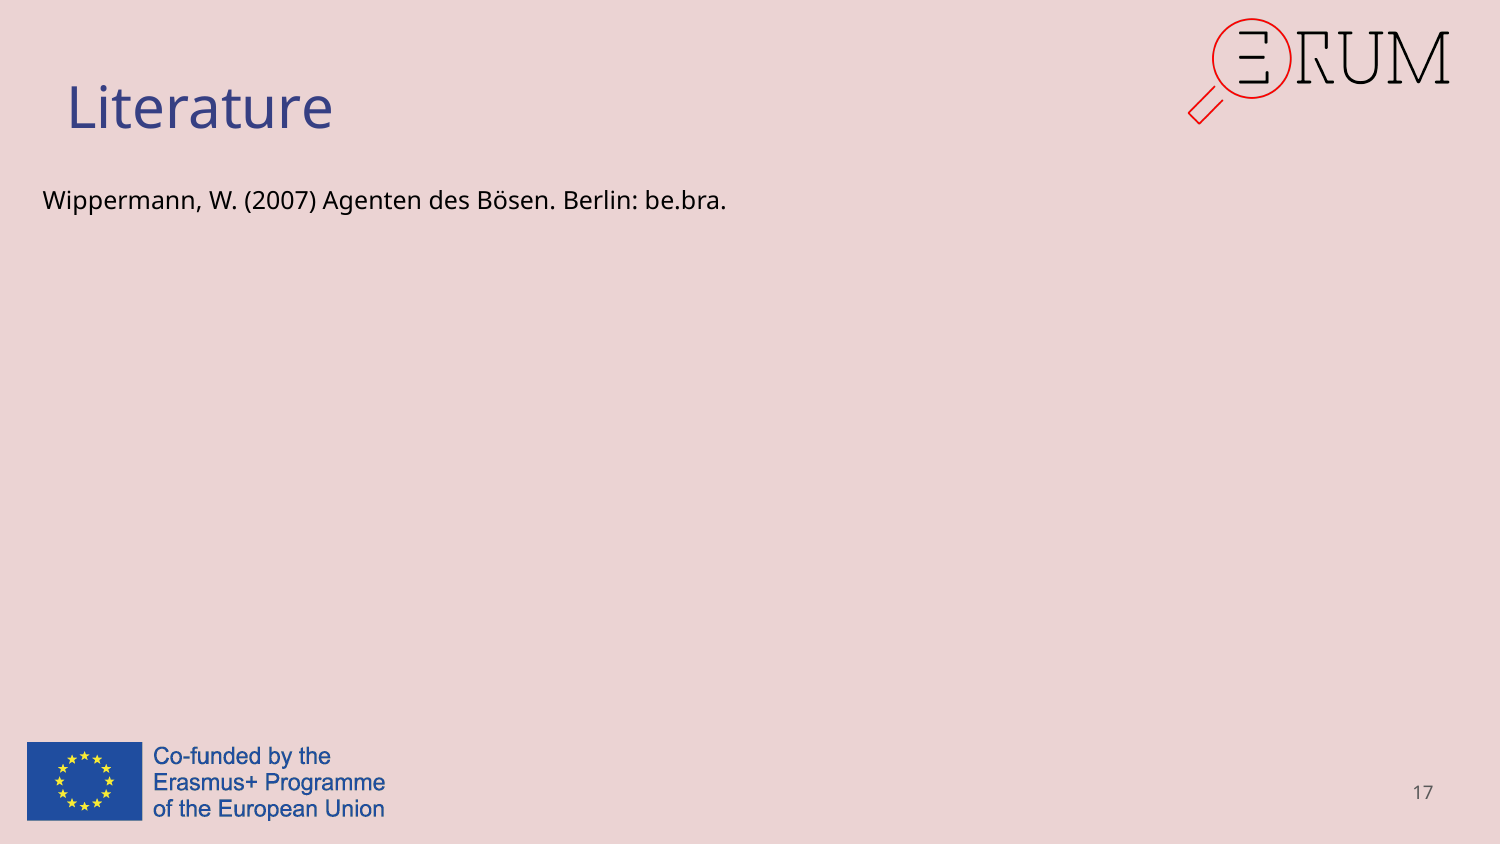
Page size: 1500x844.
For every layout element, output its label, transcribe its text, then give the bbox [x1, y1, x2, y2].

list Wippermann, W. (2007) Agenten des Bösen. Berlin: be.bra. [27, 169, 1449, 729]
picture [1136, 0, 1500, 137]
slide_number 17 [1358, 761, 1449, 826]
picture [27, 742, 385, 821]
title Literature [51, 55, 1168, 150]
